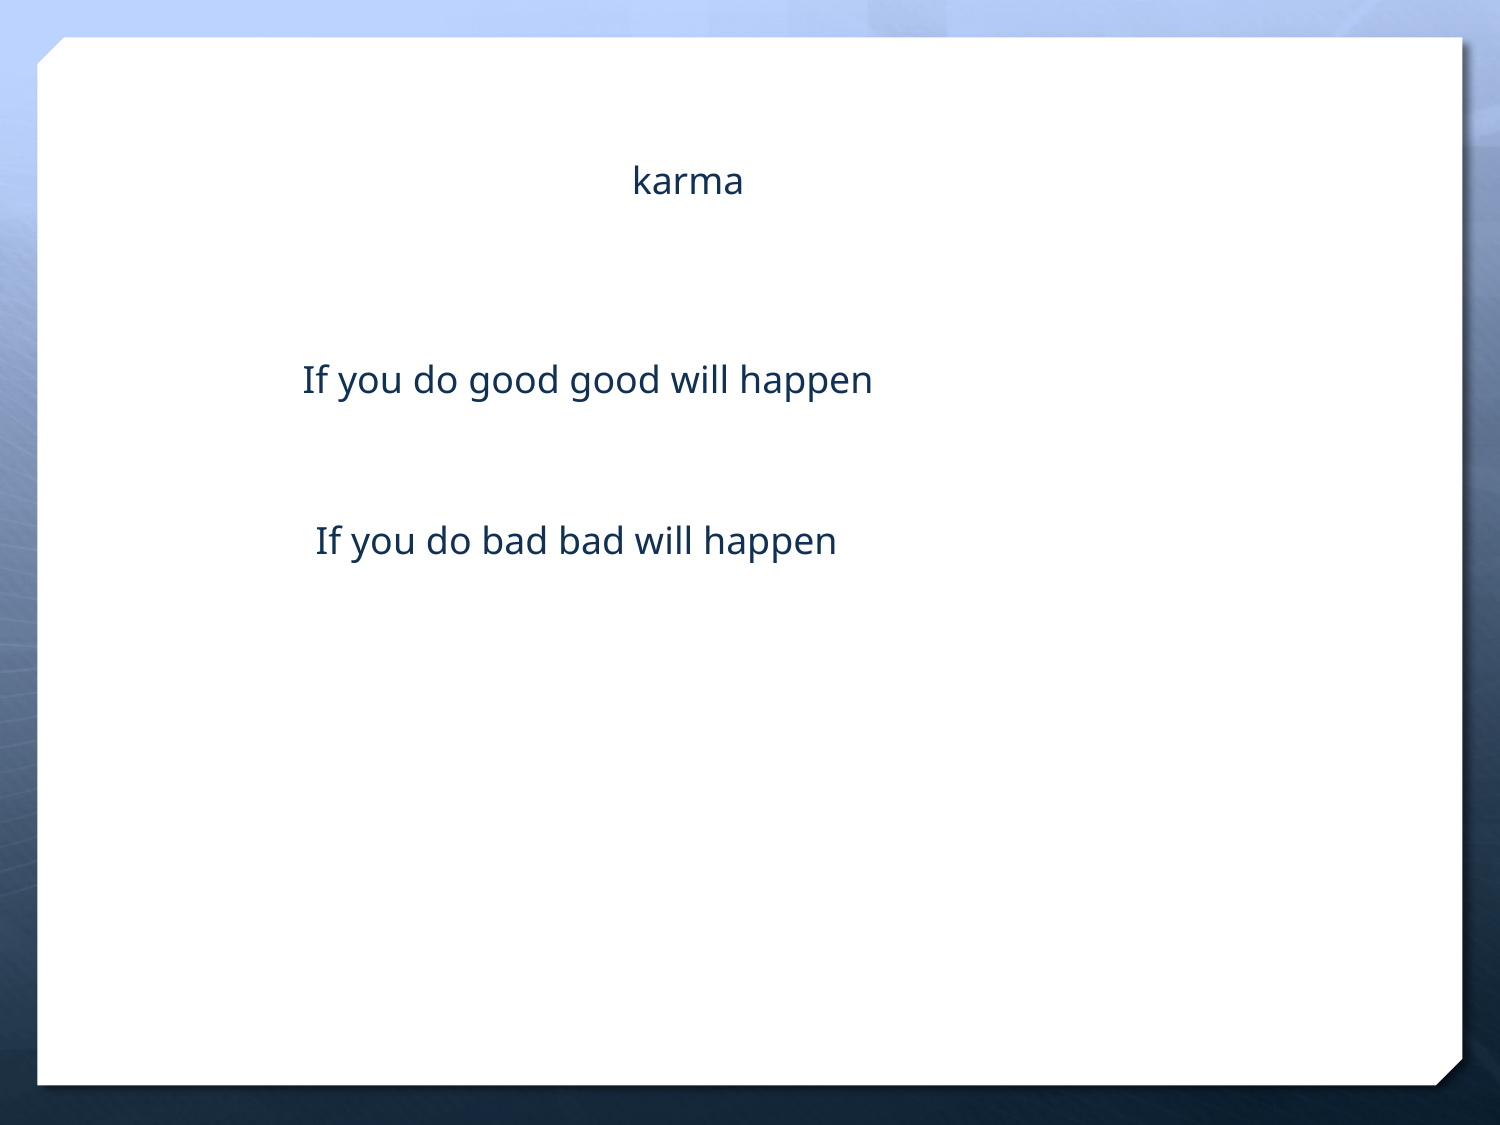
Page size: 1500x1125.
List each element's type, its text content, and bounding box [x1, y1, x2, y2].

text_box karma [617, 149, 759, 210]
text_box If you do good good will happen [288, 348, 890, 409]
text_box If you do bad bad will happen [300, 509, 854, 570]
